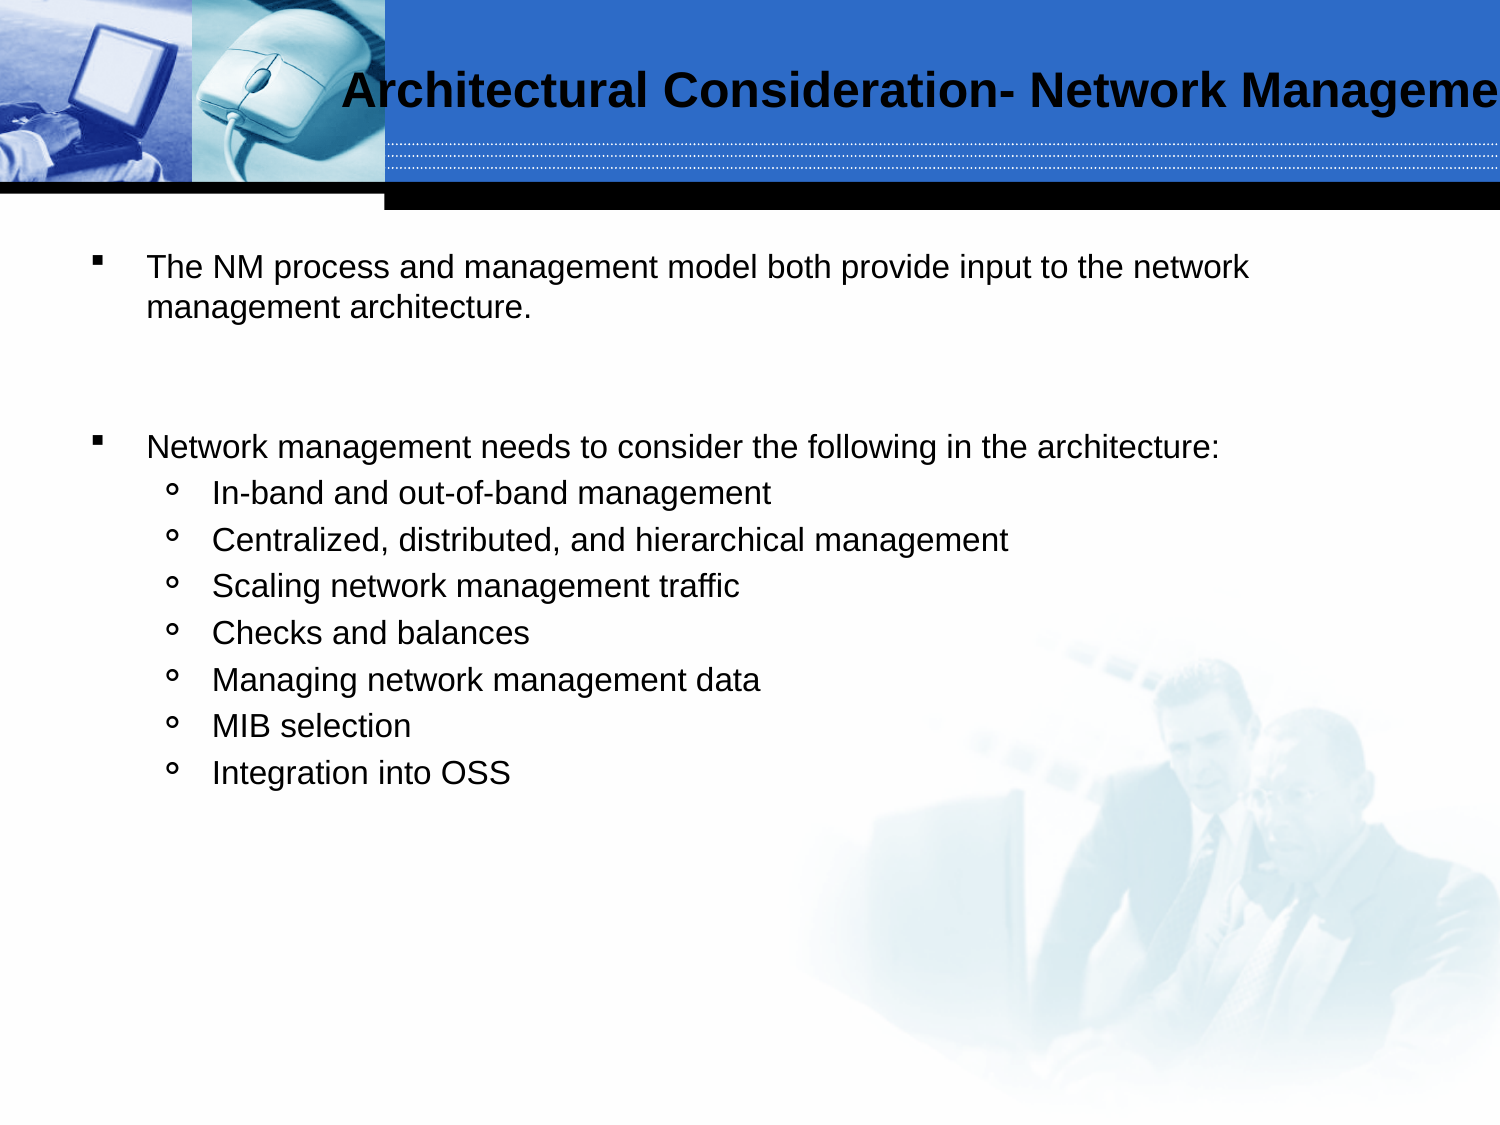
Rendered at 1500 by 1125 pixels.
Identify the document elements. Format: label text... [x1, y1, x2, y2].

picture [0, 0, 385, 181]
picture [0, 194, 1500, 1125]
title Architectural Consideration- Network Management [312, 50, 1500, 253]
list The NM process and management model both provide input to the network management architecture. Network management needs to consider the following in the architecture: In-band and out-of-band management Centralized, distributed, and hierarchical management Scaling network management traffic Checks and balances Managing network management data MIB selection Integration into OSS [75, 237, 1425, 1080]
